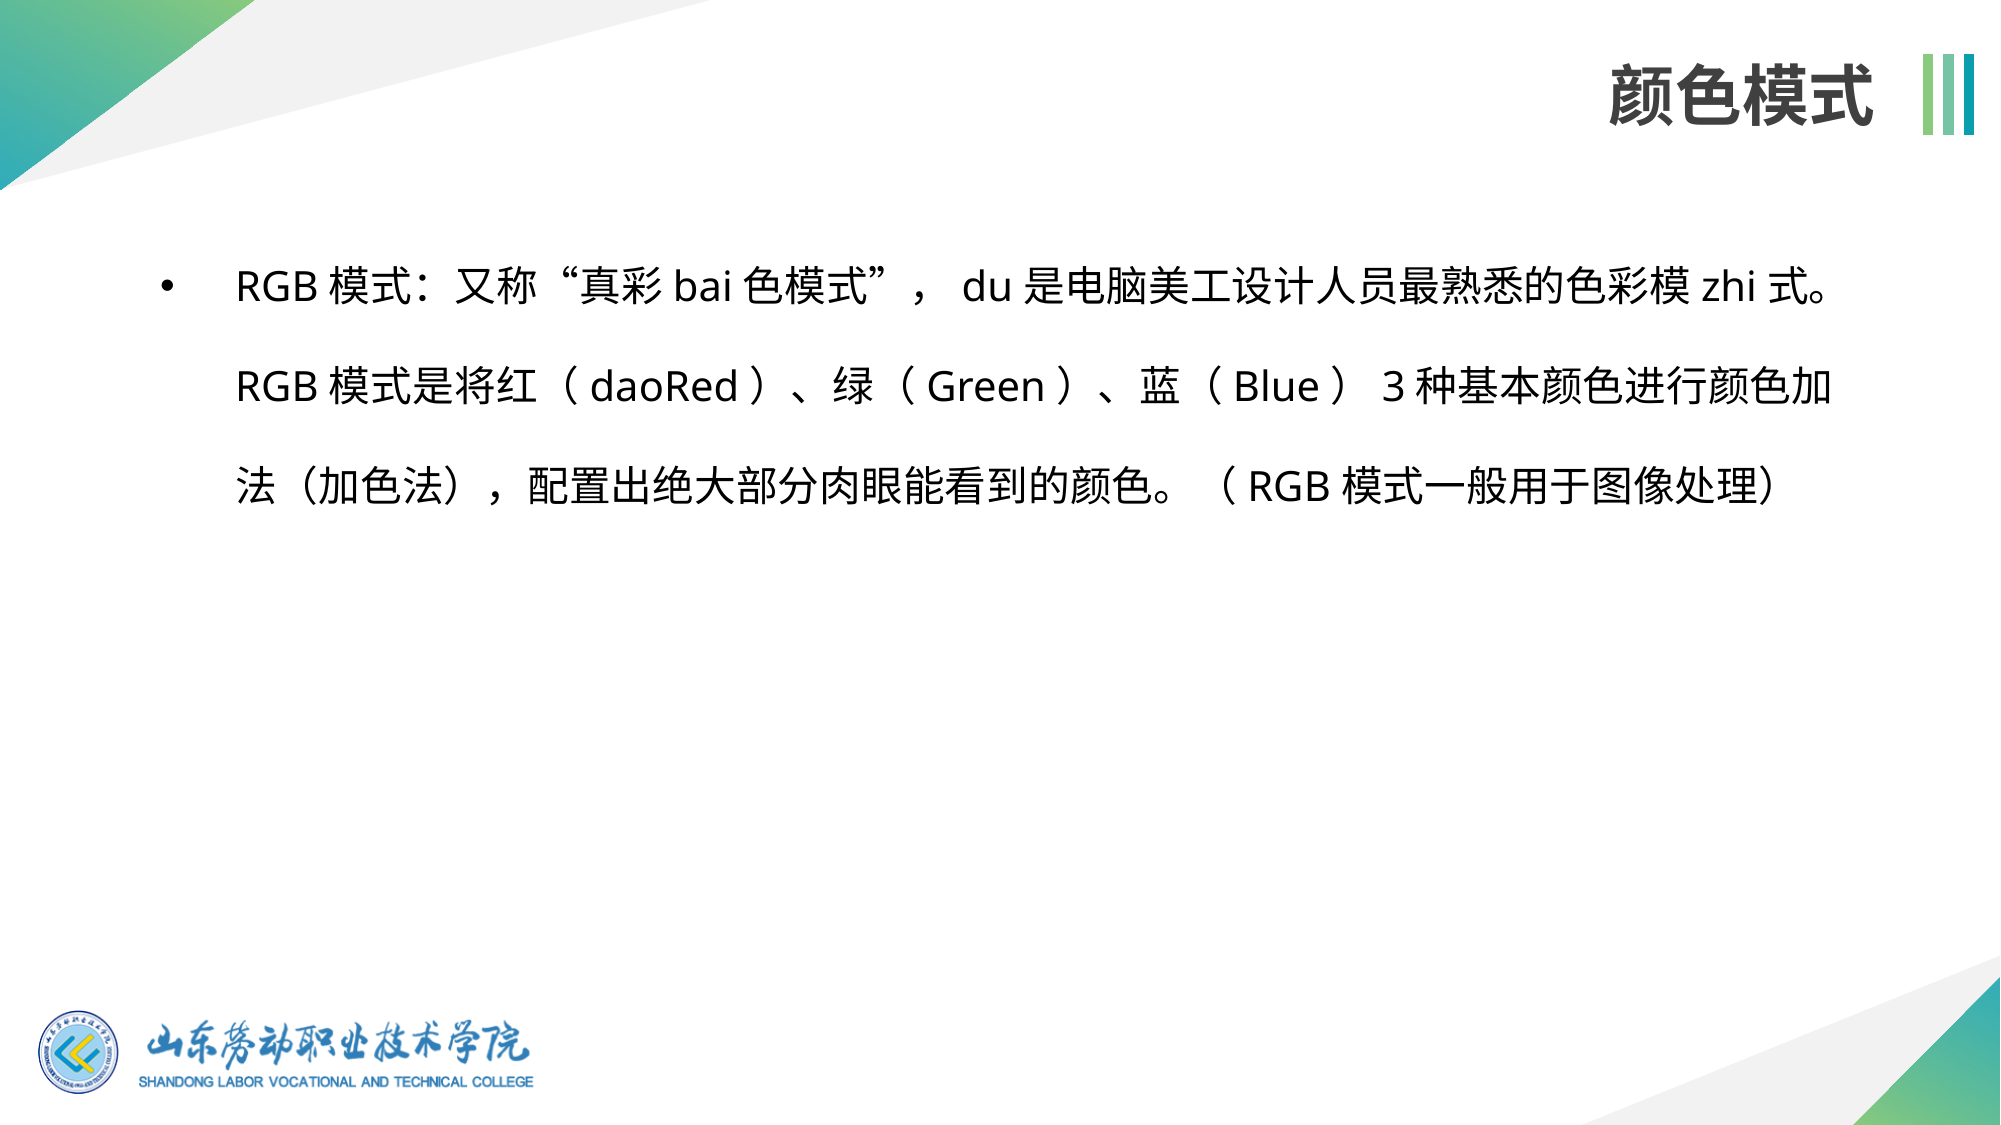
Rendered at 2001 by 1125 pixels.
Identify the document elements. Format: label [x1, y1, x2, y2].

text_box [1928, 54, 1969, 136]
text_box [0, 0, 2000, 1125]
picture [38, 1010, 550, 1094]
